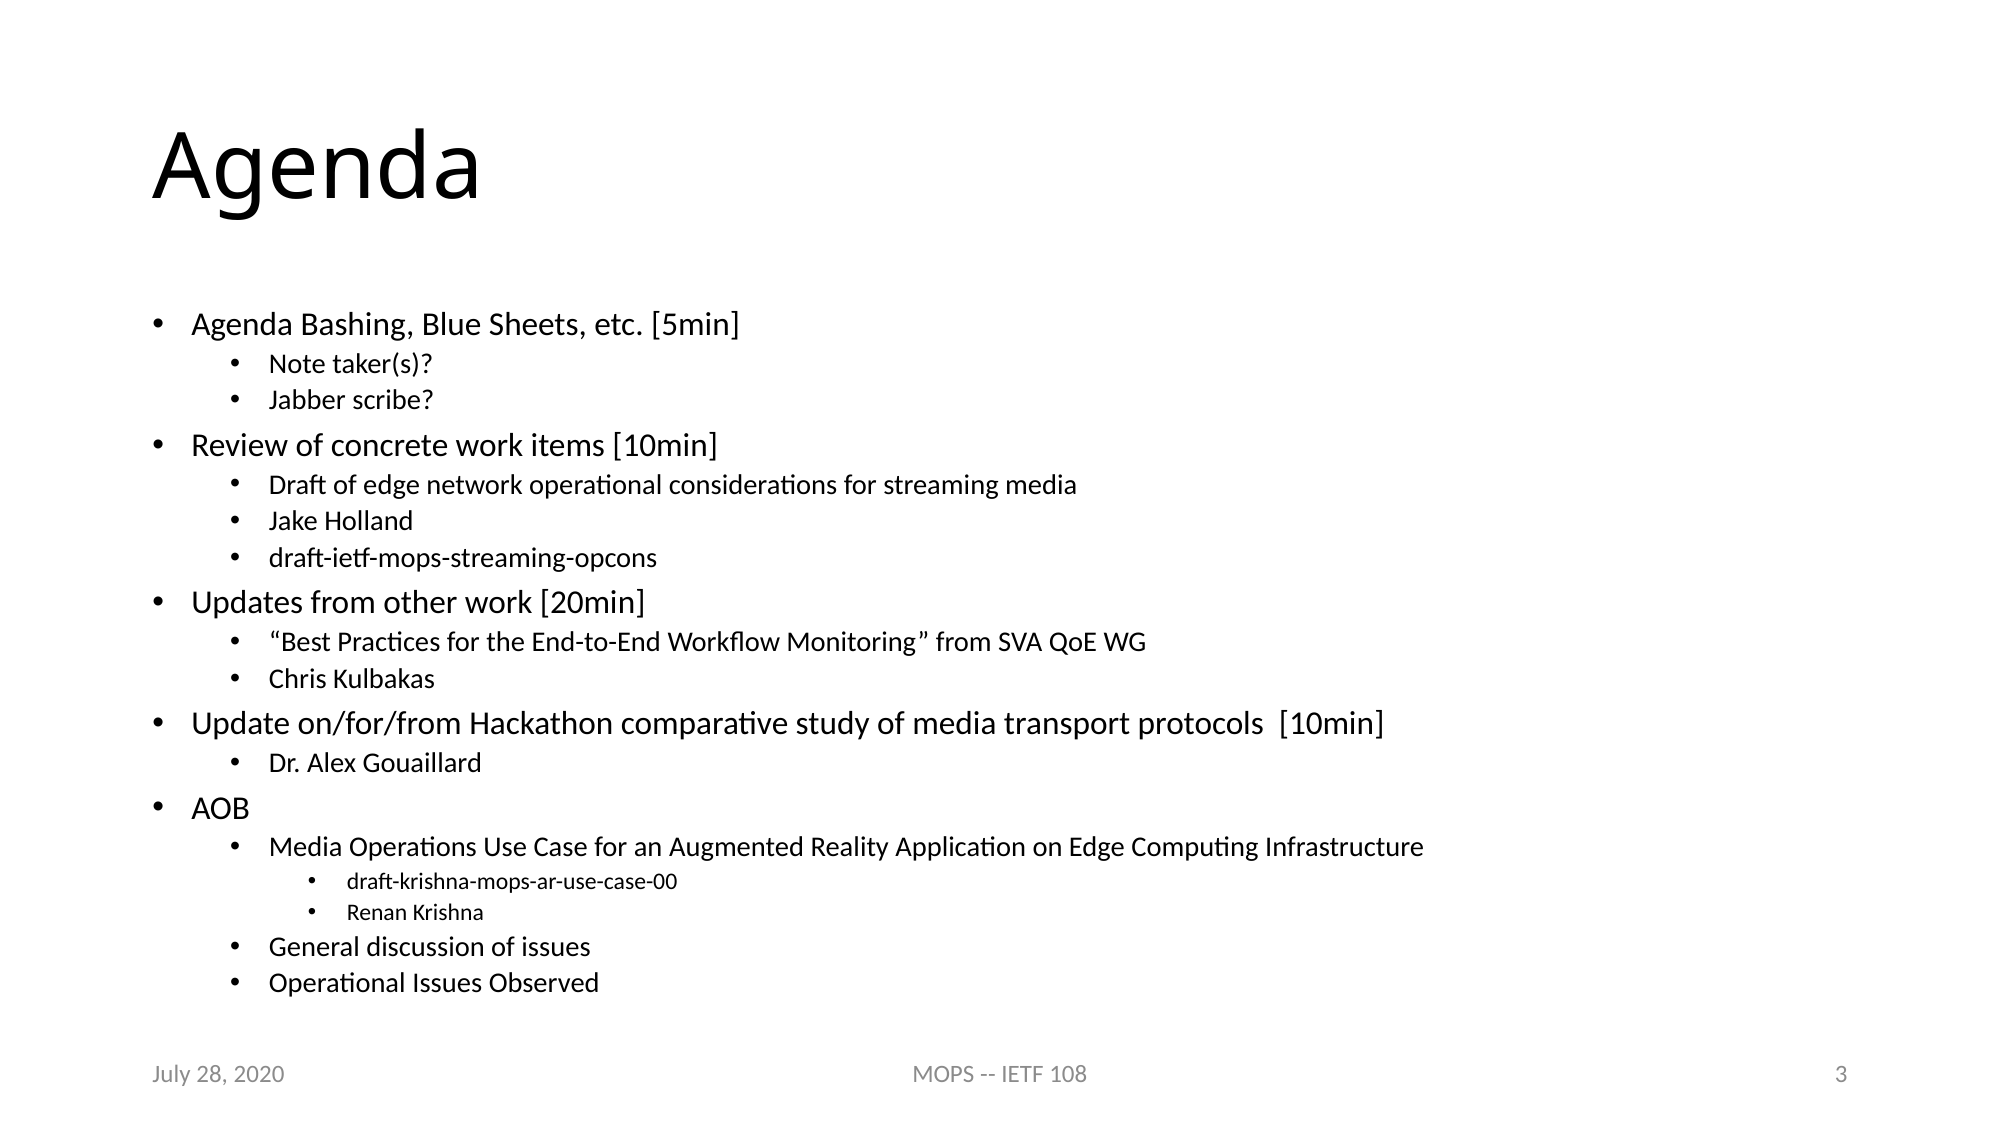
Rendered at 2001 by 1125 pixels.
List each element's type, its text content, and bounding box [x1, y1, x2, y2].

footer MOPS -- IETF 108 [662, 1042, 1338, 1103]
slide_number 3 [1412, 1042, 1863, 1103]
title Agenda [137, 59, 1863, 278]
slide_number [137, 1042, 588, 1103]
list Agenda Bashing, Blue Sheets, etc. [5min] Note taker(s)? Jabber scribe? Review of concrete work items [10min] Draft of edge network operational considerations for streaming media Jake Holland draft-ietf-mops-streaming-opcons Updates from other work [20min] “Best Practices for the End-to-End Workflow Monitoring” from SVA QoE WG Chris Kulbakas Update on/for/from Hackathon comparative study of media transport protocols [10min] Dr. Alex Gouaillard AOB Media Operations Use Case for an Augmented Reality Application on Edge Computing Infrastructure draft-krishna-mops-ar-use-case-00 Renan Krishna General discussion of issues Operational Issues Observed [137, 299, 1863, 1014]
